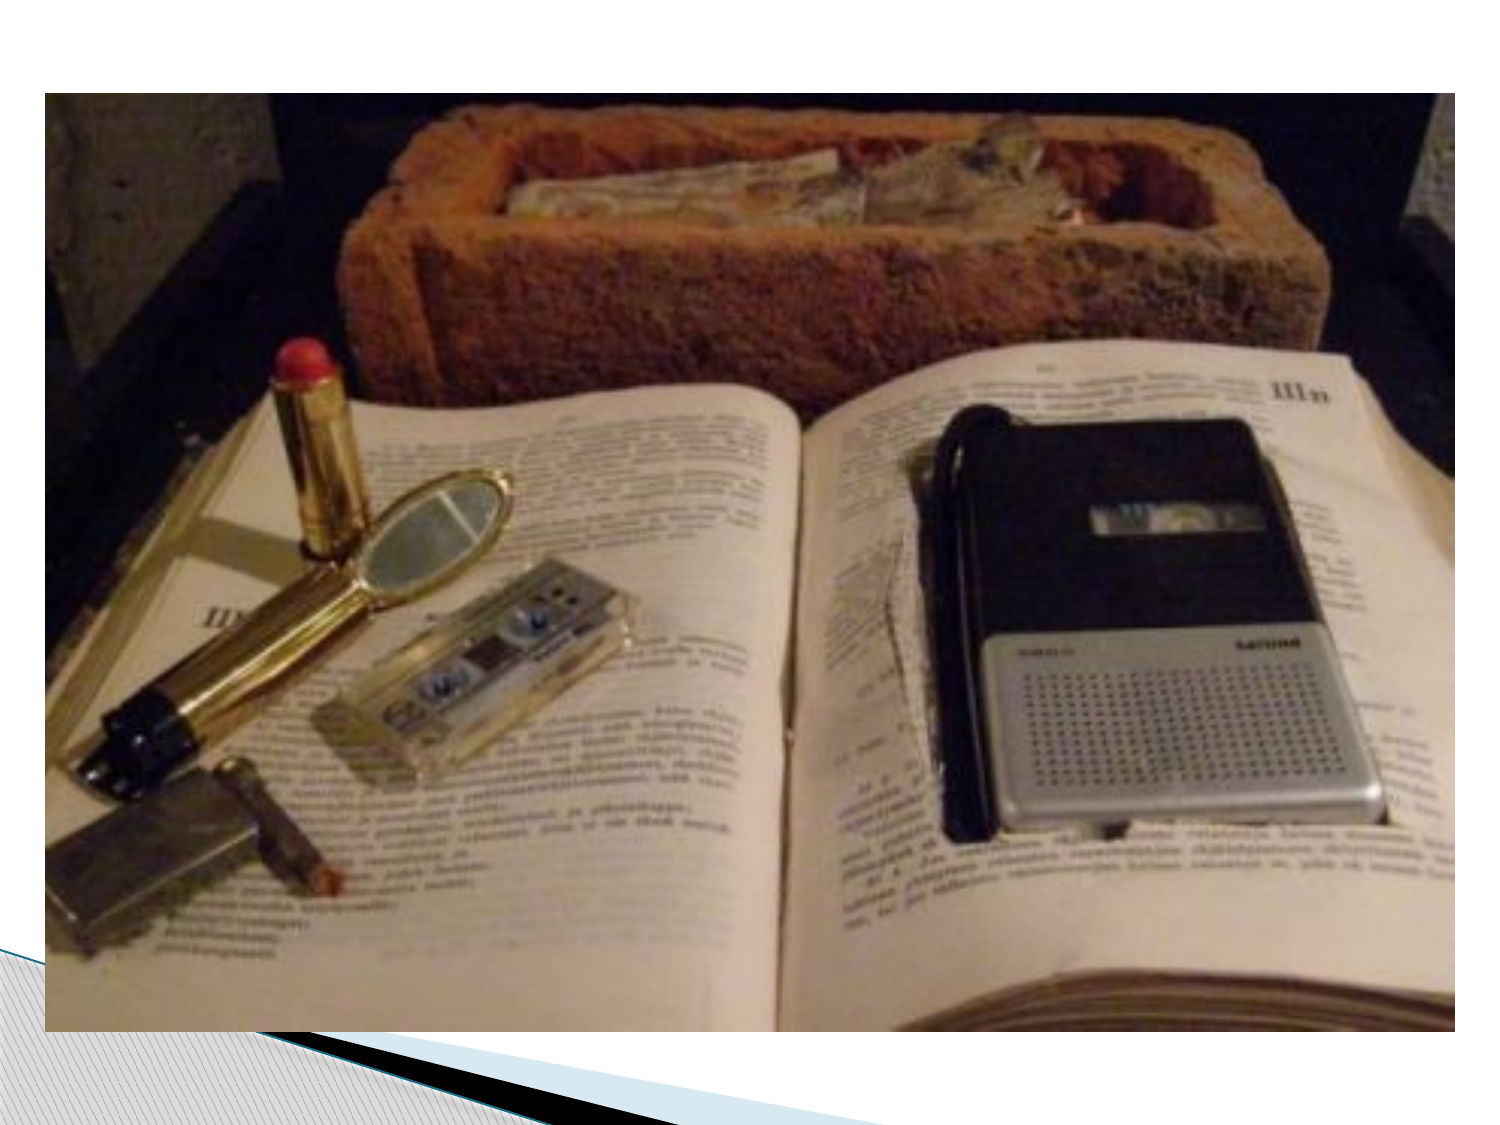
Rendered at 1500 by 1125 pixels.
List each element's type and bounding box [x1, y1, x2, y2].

picture [45, 93, 1455, 1032]
